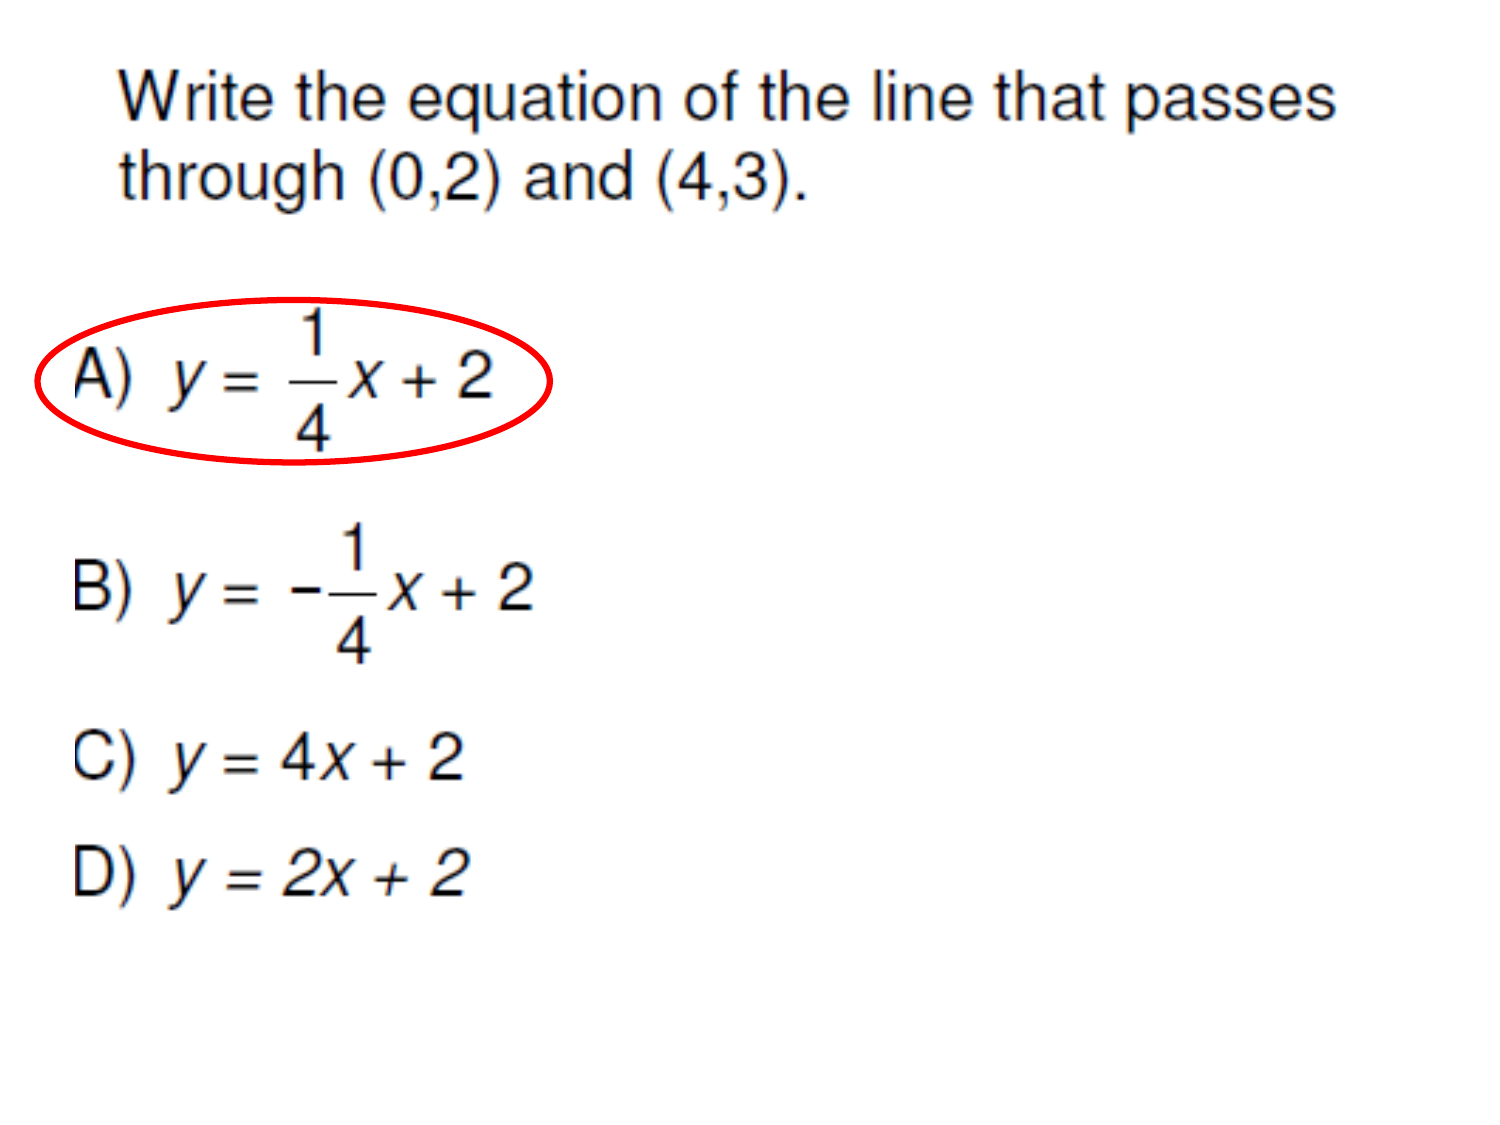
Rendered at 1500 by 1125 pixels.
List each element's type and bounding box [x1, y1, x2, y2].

text_box [35, 339, 69, 423]
picture [74, 62, 1391, 926]
